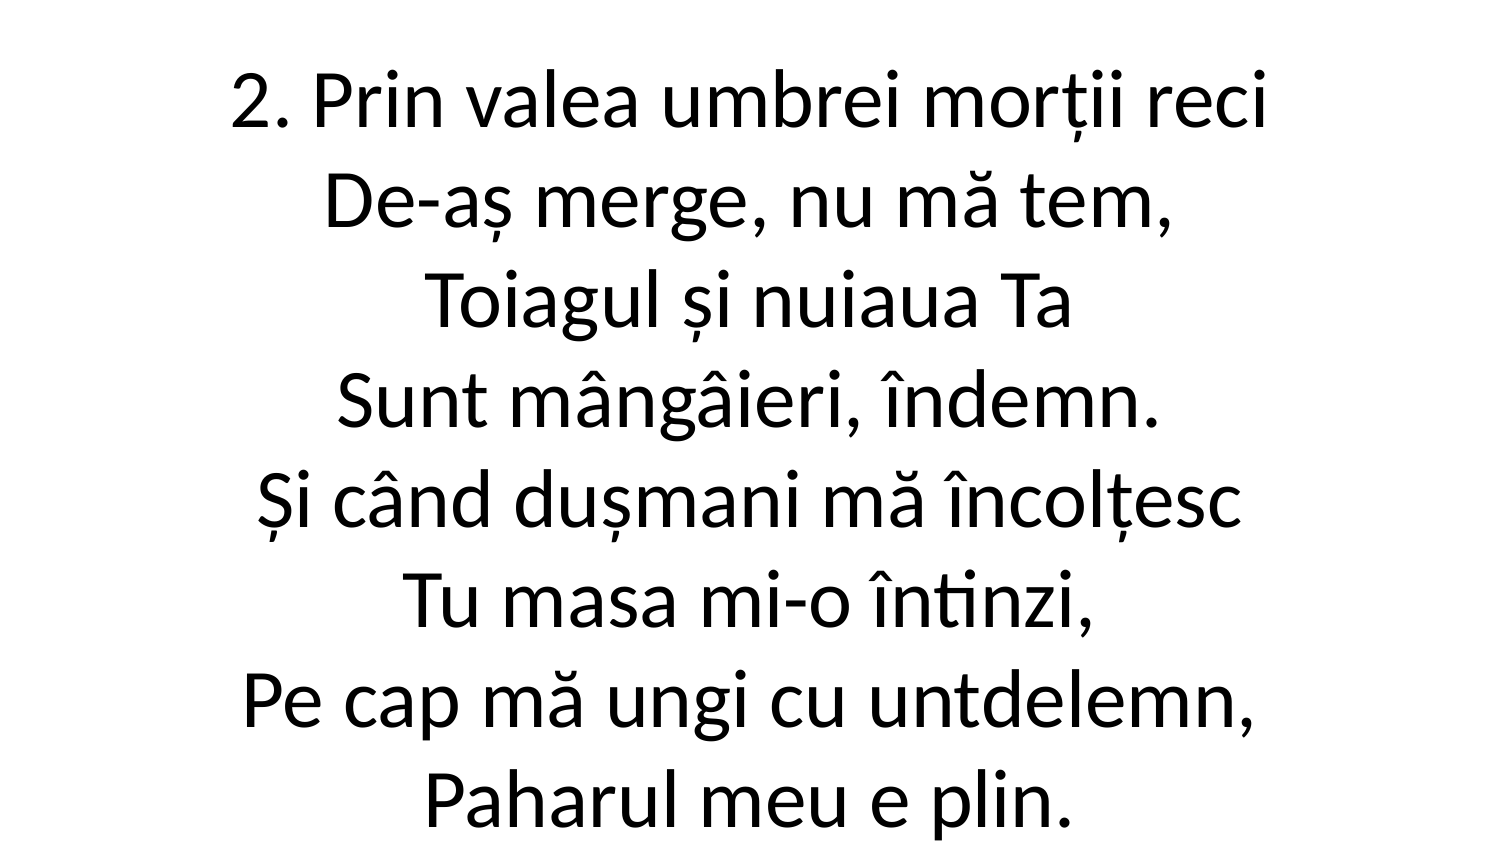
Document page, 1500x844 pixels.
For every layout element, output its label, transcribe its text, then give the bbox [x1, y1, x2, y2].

text_box 2. Prin valea umbrei morții reci De-aș merge, nu mă tem, Toiagul și nuiaua Ta Sunt mângâieri, îndemn. Și când dușmani mă încolțesc Tu masa mi-o întinzi, Pe cap mă ungi cu untdelemn, Paharul meu e plin. [214, 0, 1286, 844]
